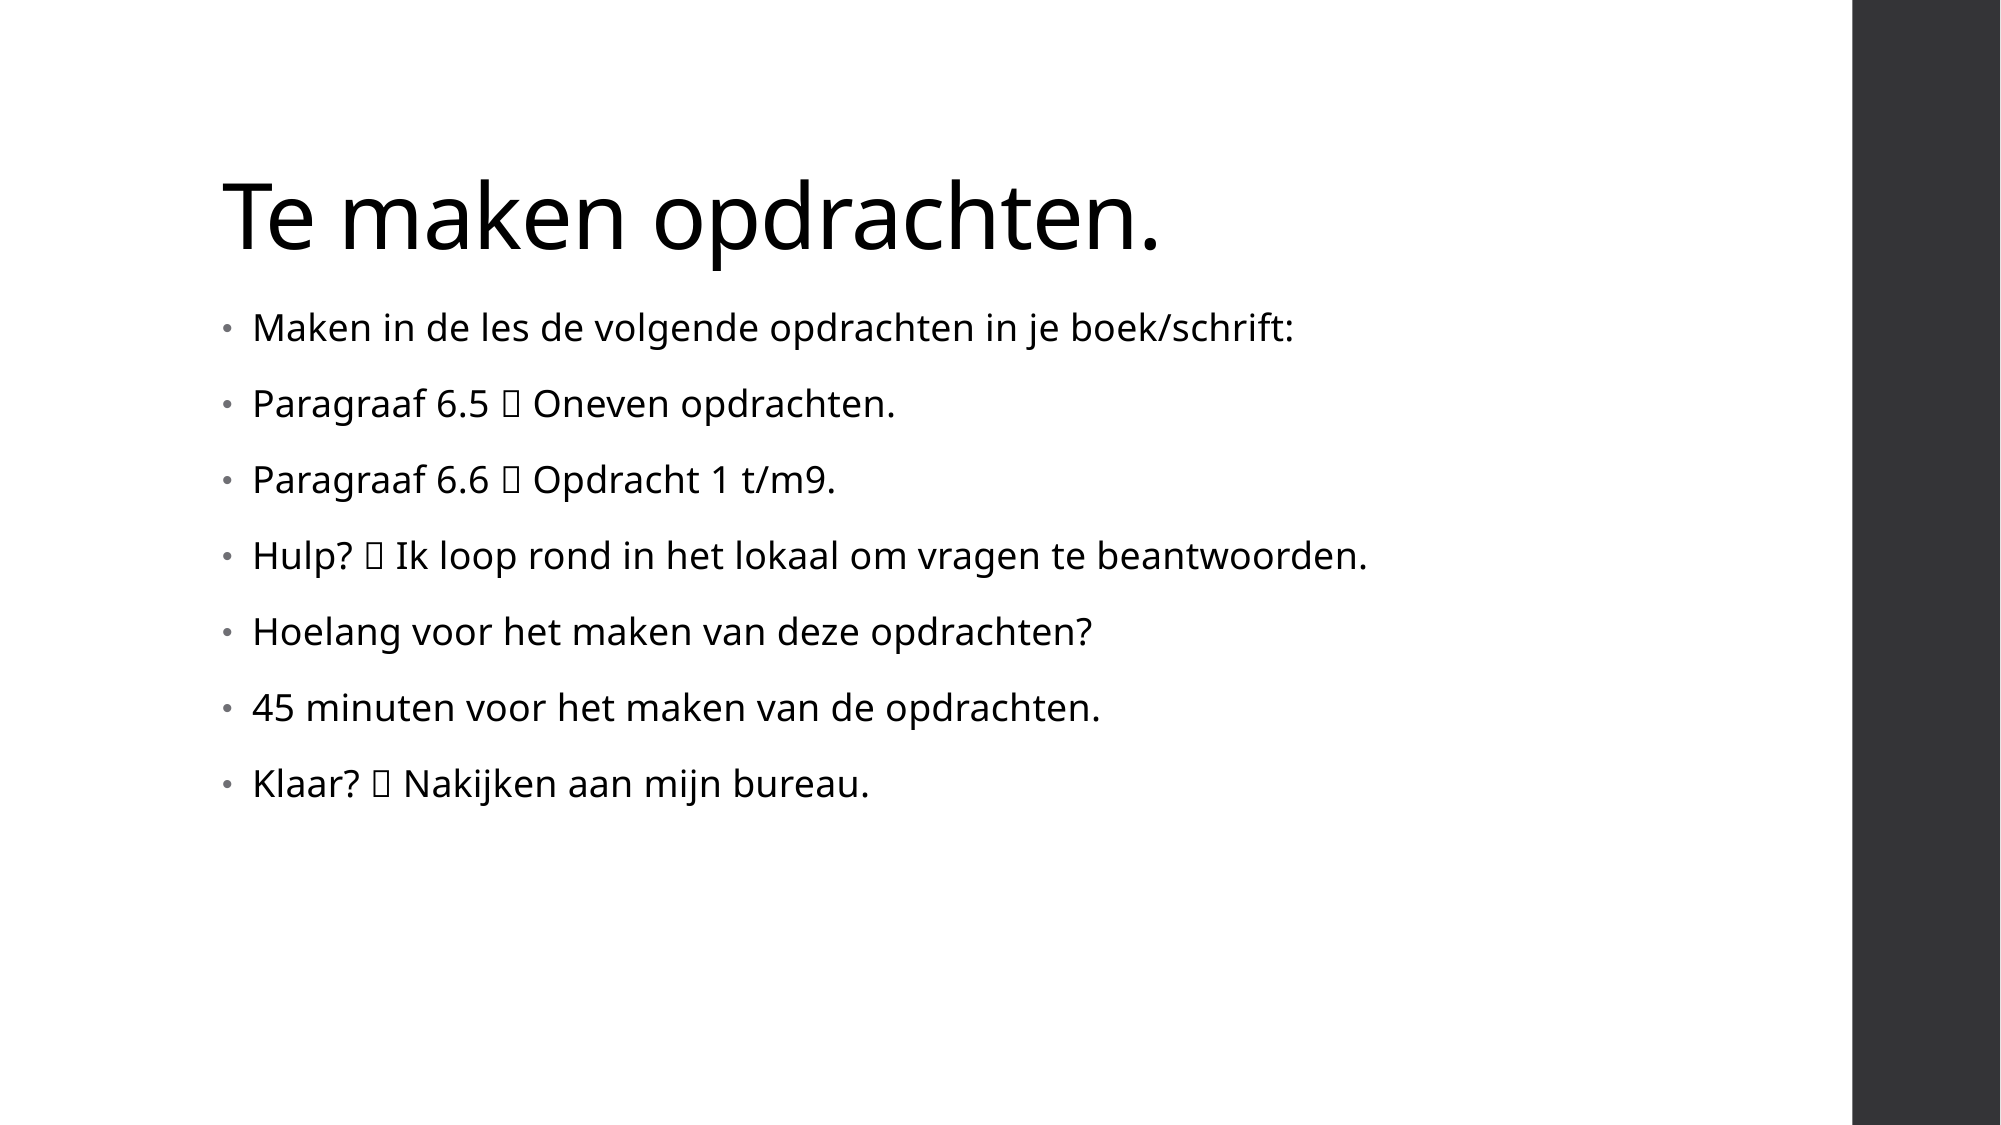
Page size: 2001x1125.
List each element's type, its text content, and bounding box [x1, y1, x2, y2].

list Maken in de les de volgende opdrachten in je boek/schrift: Paragraaf 6.5  Oneven opdrachten. Paragraaf 6.6  Opdracht 1 t/m9. Hulp?  Ik loop rond in het lokaal om vragen te beantwoorden. Hoelang voor het maken van deze opdrachten? 45 minuten voor het maken van de opdrachten. Klaar?  Nakijken aan mijn bureau. [206, 299, 1617, 1014]
title Te maken opdrachten. [206, 60, 1797, 278]
